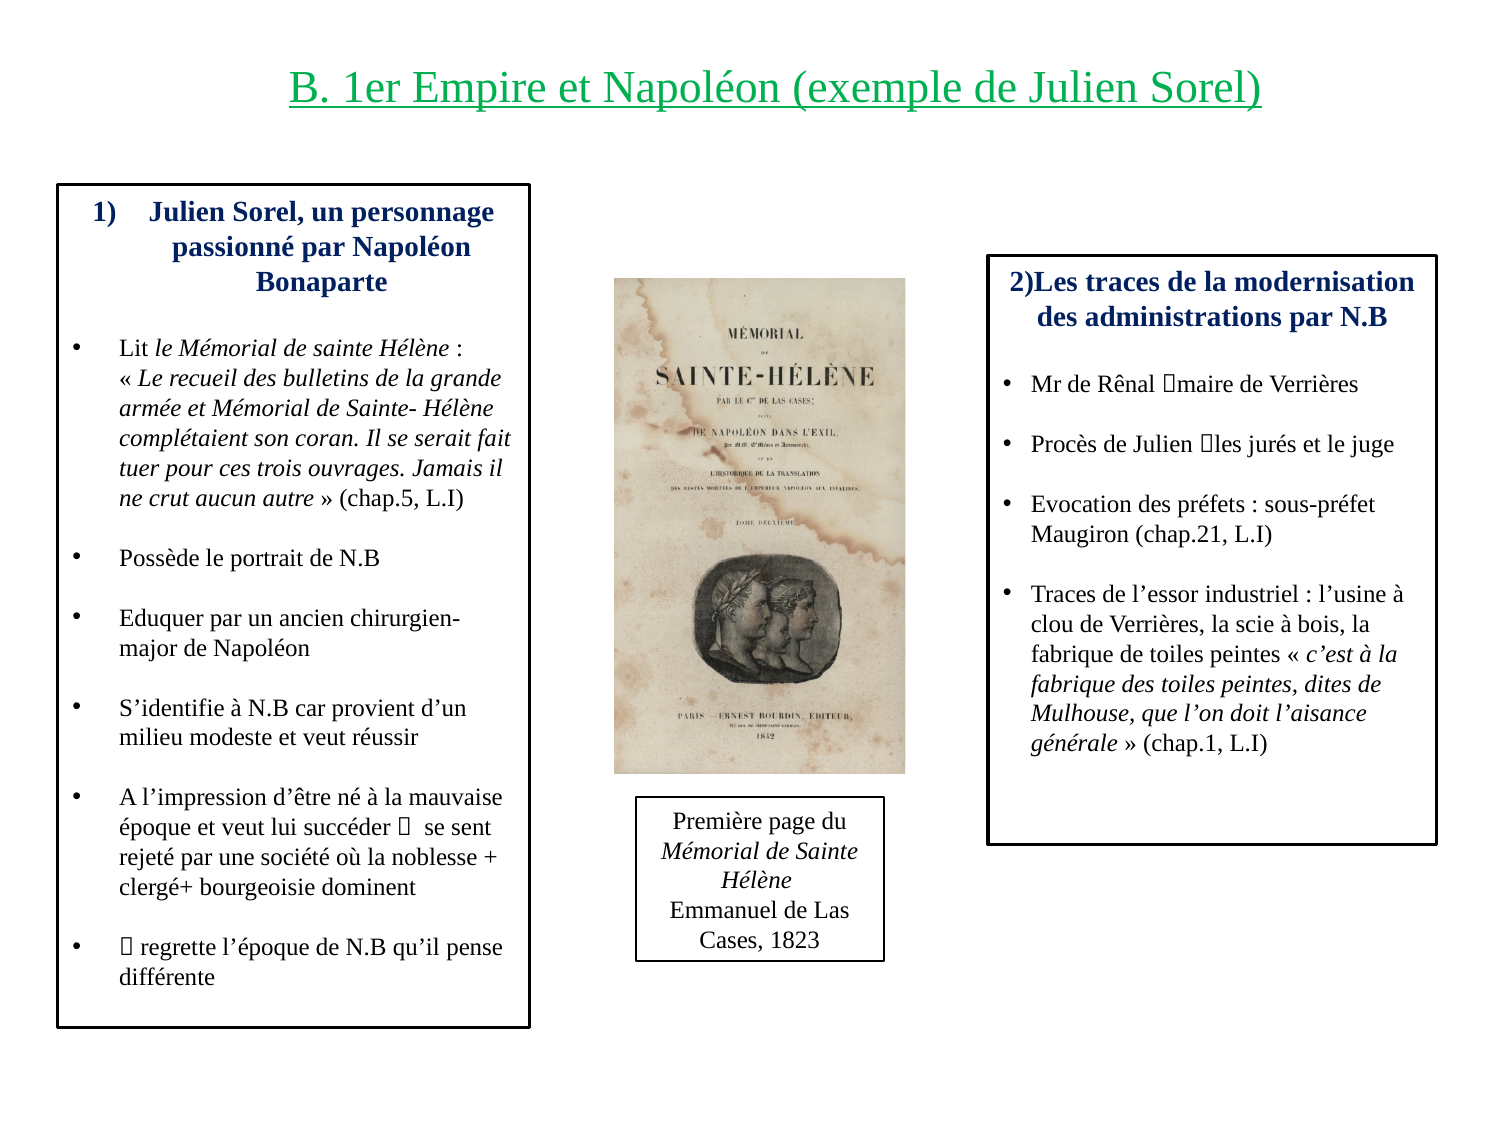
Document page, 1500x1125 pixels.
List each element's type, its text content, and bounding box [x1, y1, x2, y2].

text_box 2)Les traces de la modernisation des administrations par N.B Mr de Rênal maire de Verrières Procès de Julien les jurés et le juge Evocation des préfets : sous-préfet Maugiron (chap.21, L.I) Traces de l’essor industriel : l’usine à clou de Verrières, la scie à bois, la fabrique de toiles peintes « c’est à la fabrique des toiles peintes, dites de Mulhouse, que l’on doit l’aisance générale » (chap.1, L.I) [988, 255, 1437, 845]
picture [613, 278, 906, 774]
text_box Julien Sorel, un personnage passionné par Napoléon Bonaparte Lit le Mémorial de sainte Hélène : « Le recueil des bulletins de la grande armée et Mémorial de Sainte- Hélène complétaient son coran. Il se serait fait tuer pour ces trois ouvrages. Jamais il ne crut aucun autre » (chap.5, L.I) Possède le portrait de N.B Eduquer par un ancien chirurgien-major de Napoléon S’identifie à N.B car provient d’un milieu modeste et veut réussir A l’impression d’être né à la mauvaise époque et veut lui succéder  se sent rejeté par une société où la noblesse + clergé+ bourgeoisie dominent  regrette l’époque de N.B qu’il pense différente [57, 184, 530, 1028]
text_box Première page du Mémorial de Sainte Hélène Emmanuel de Las Cases, 1823 [635, 796, 884, 962]
title B. 1er Empire et Napoléon (exemple de Julien Sorel) [100, 0, 1451, 179]
